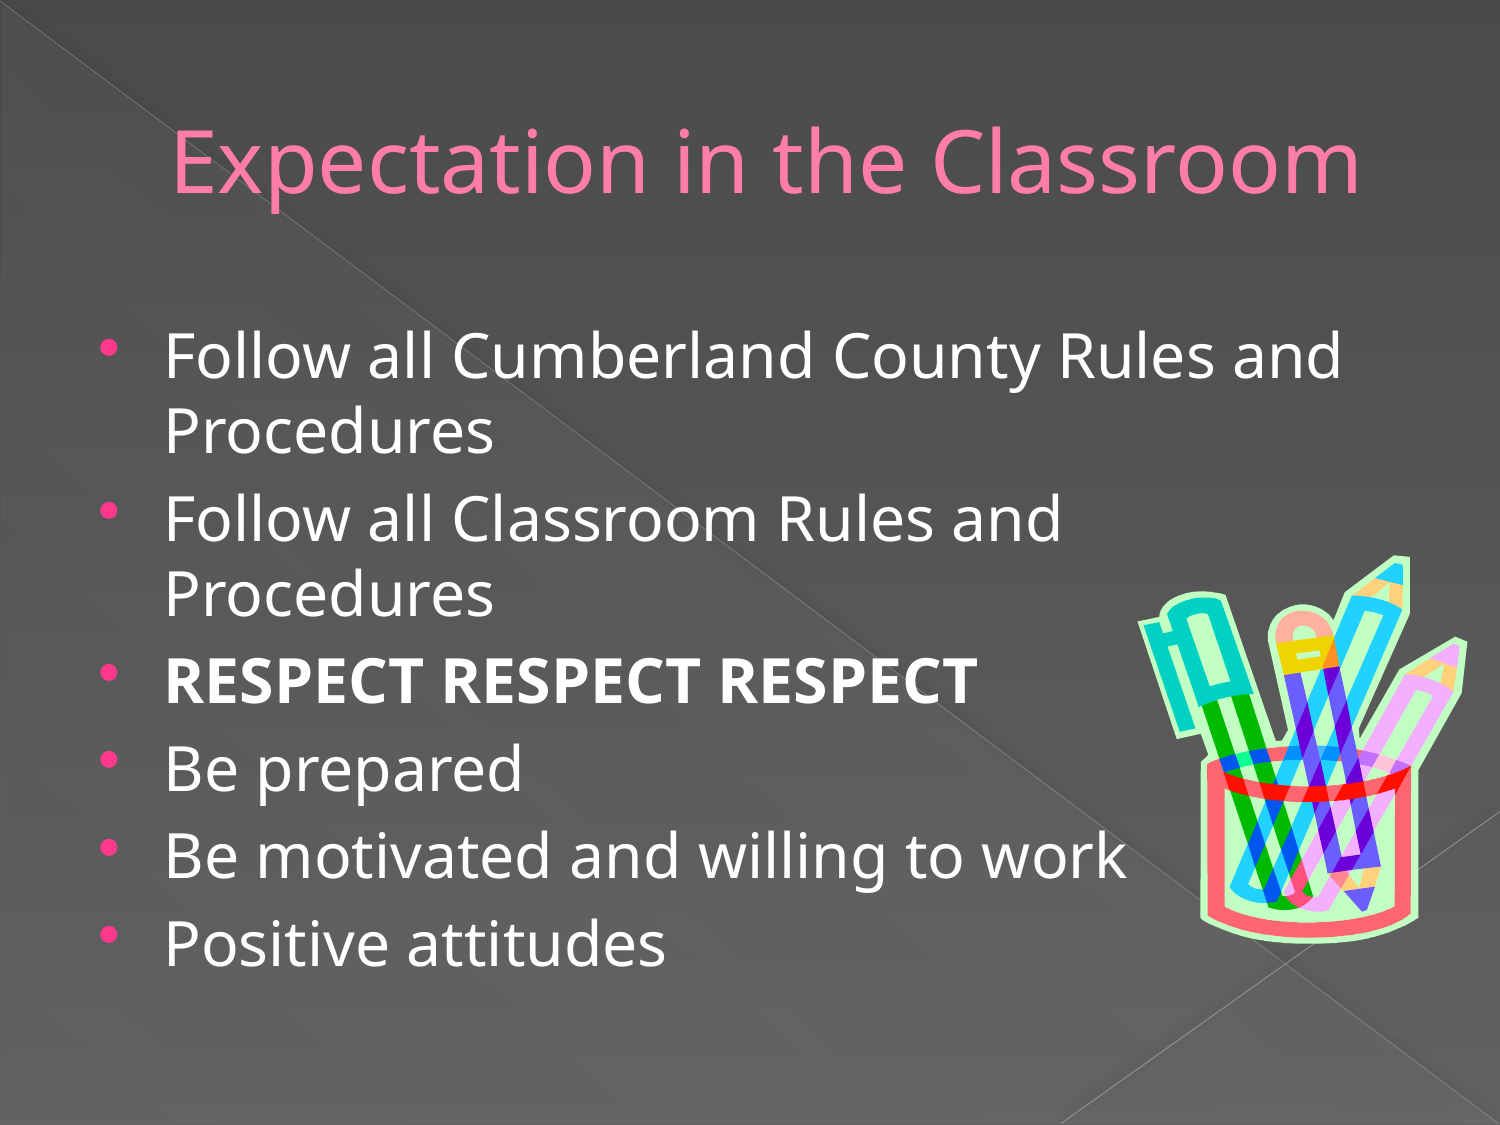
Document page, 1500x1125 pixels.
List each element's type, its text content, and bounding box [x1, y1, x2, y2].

picture [1137, 549, 1476, 951]
list Follow all Cumberland County Rules and Procedures Follow all Classroom Rules and Procedures RESPECT RESPECT RESPECT Be prepared Be motivated and willing to work Positive attitudes [74, 308, 1426, 1060]
title Expectation in the Classroom [75, 43, 1425, 274]
